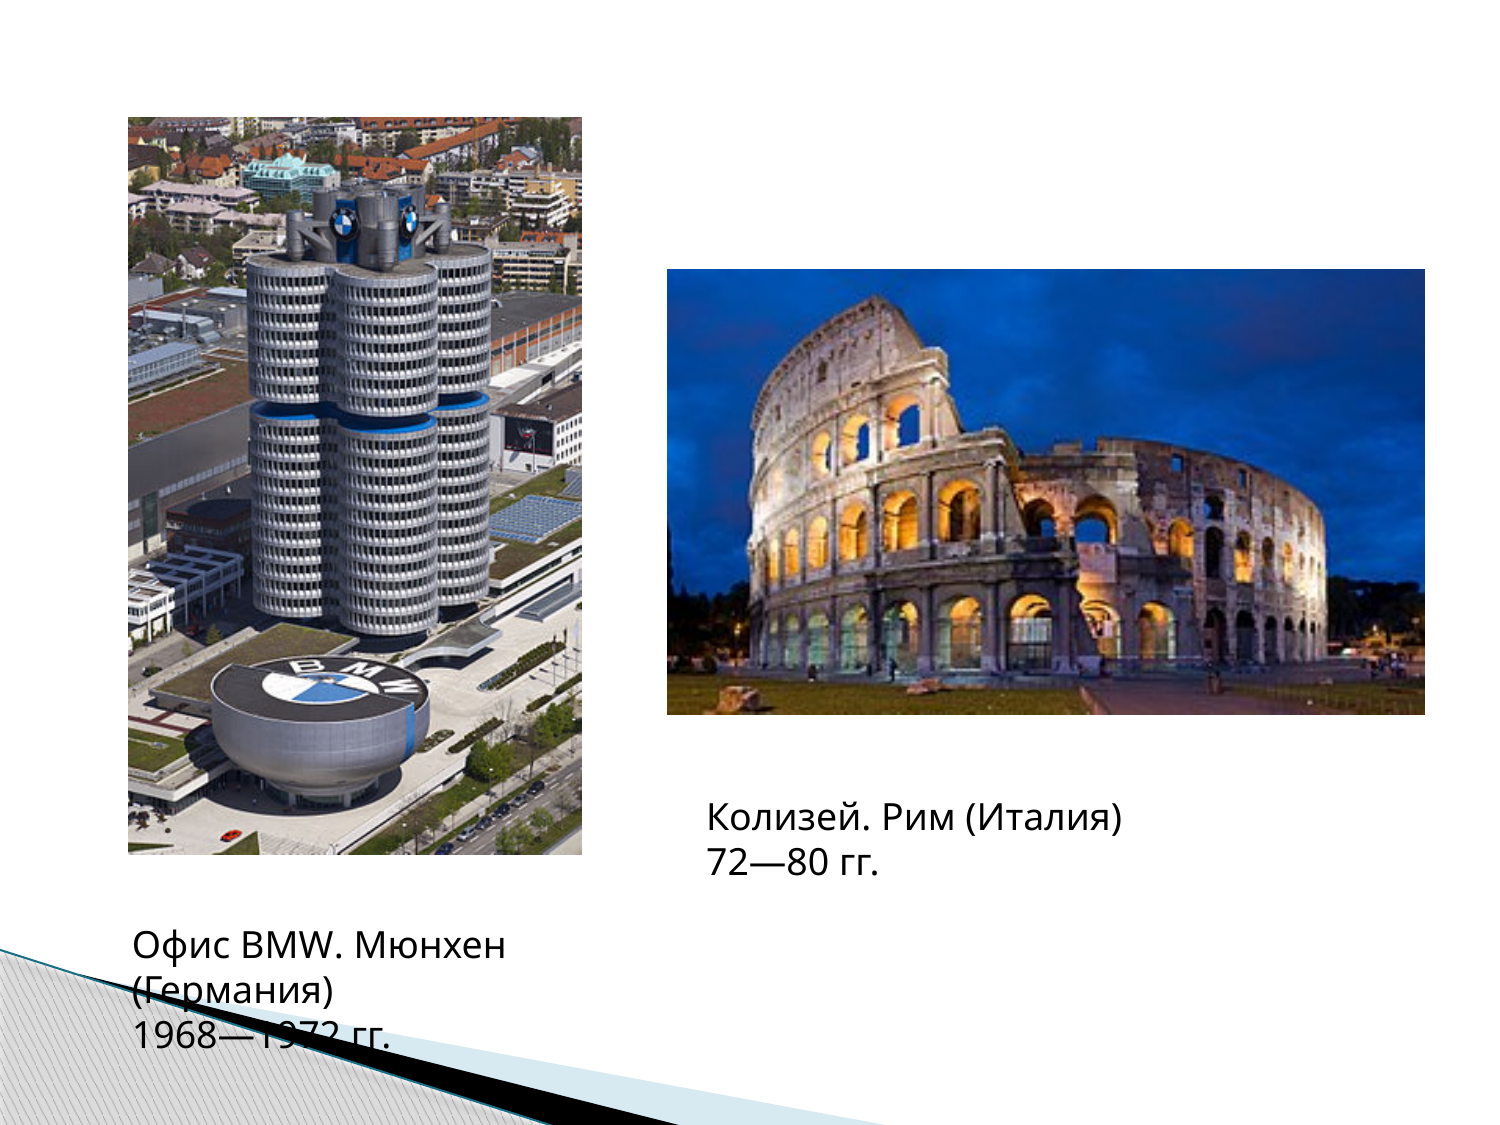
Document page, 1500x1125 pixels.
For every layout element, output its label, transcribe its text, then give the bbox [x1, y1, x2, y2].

picture [128, 116, 583, 855]
text_box Колизей. Рим (Италия) 72—80 гг. [691, 785, 1395, 890]
picture [667, 269, 1425, 716]
text_box Офис BMW. Мюнхен (Германия) 1968—1972 гг. [117, 913, 680, 1064]
